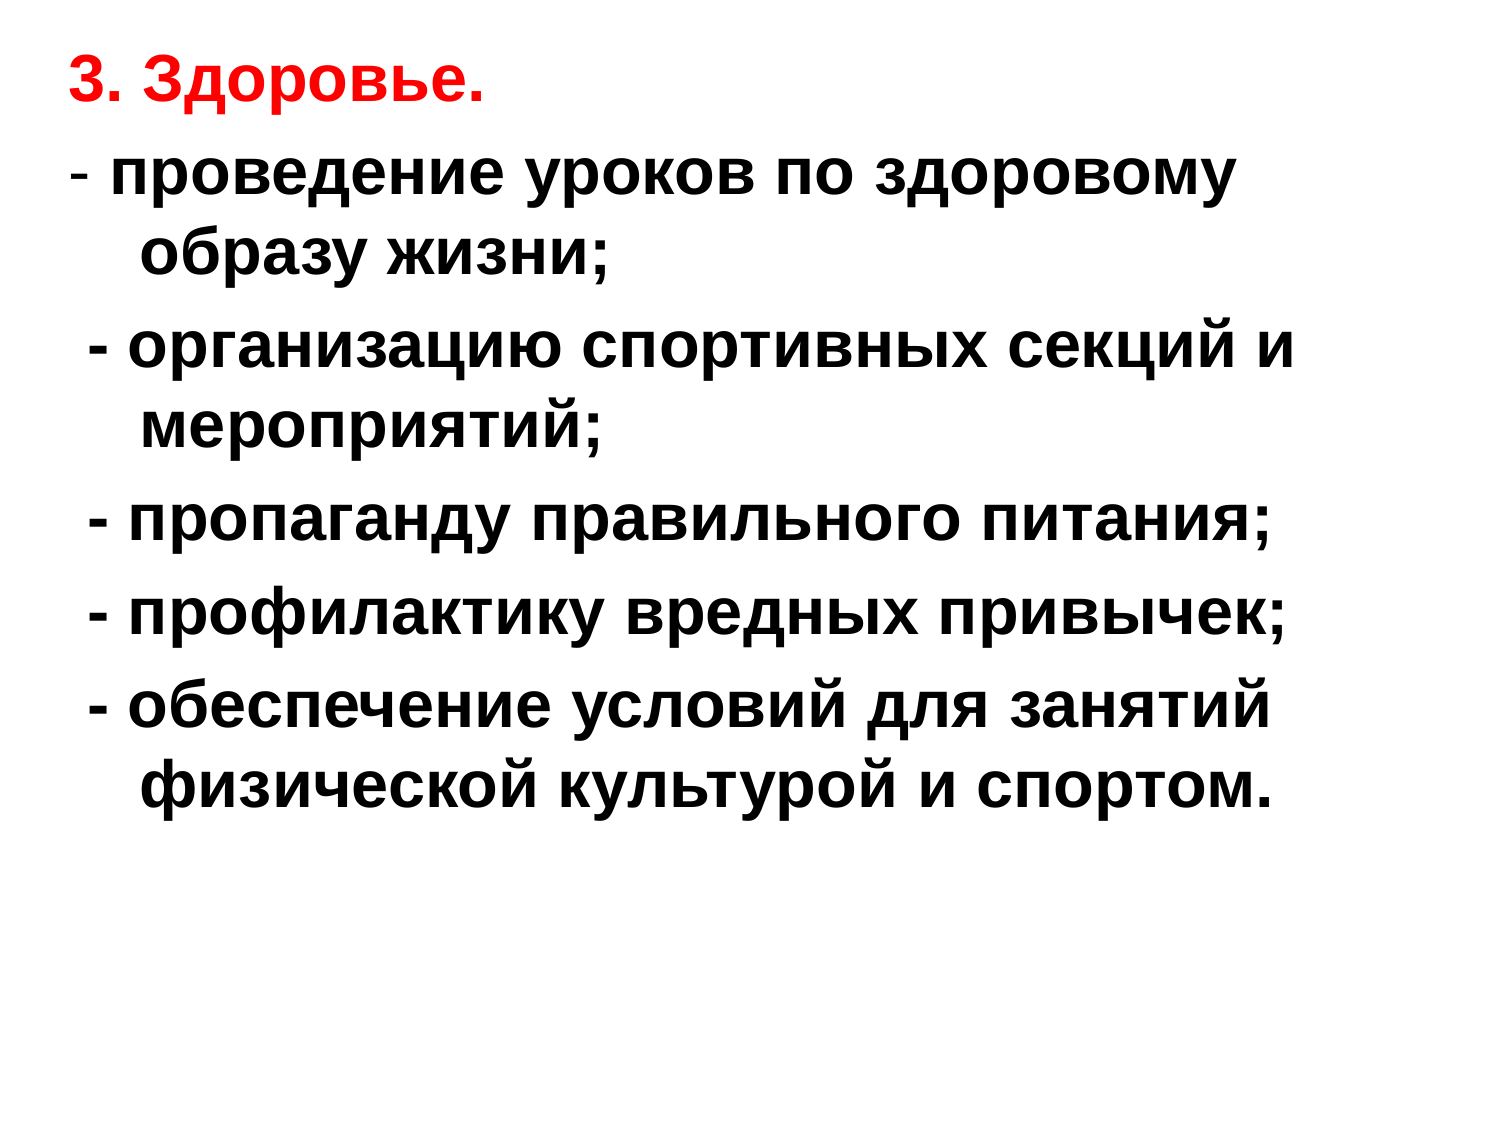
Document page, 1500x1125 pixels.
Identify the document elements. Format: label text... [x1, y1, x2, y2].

subtitle 3. Здоровье. - проведение уроков по здоровому образу жизни; - организацию спортивных секций и мероприятий; - пропаганду правильного питания; - профилактику вредных привычек; - обеспечение условий для занятий физической культурой и спортом. [49, 26, 1461, 1079]
